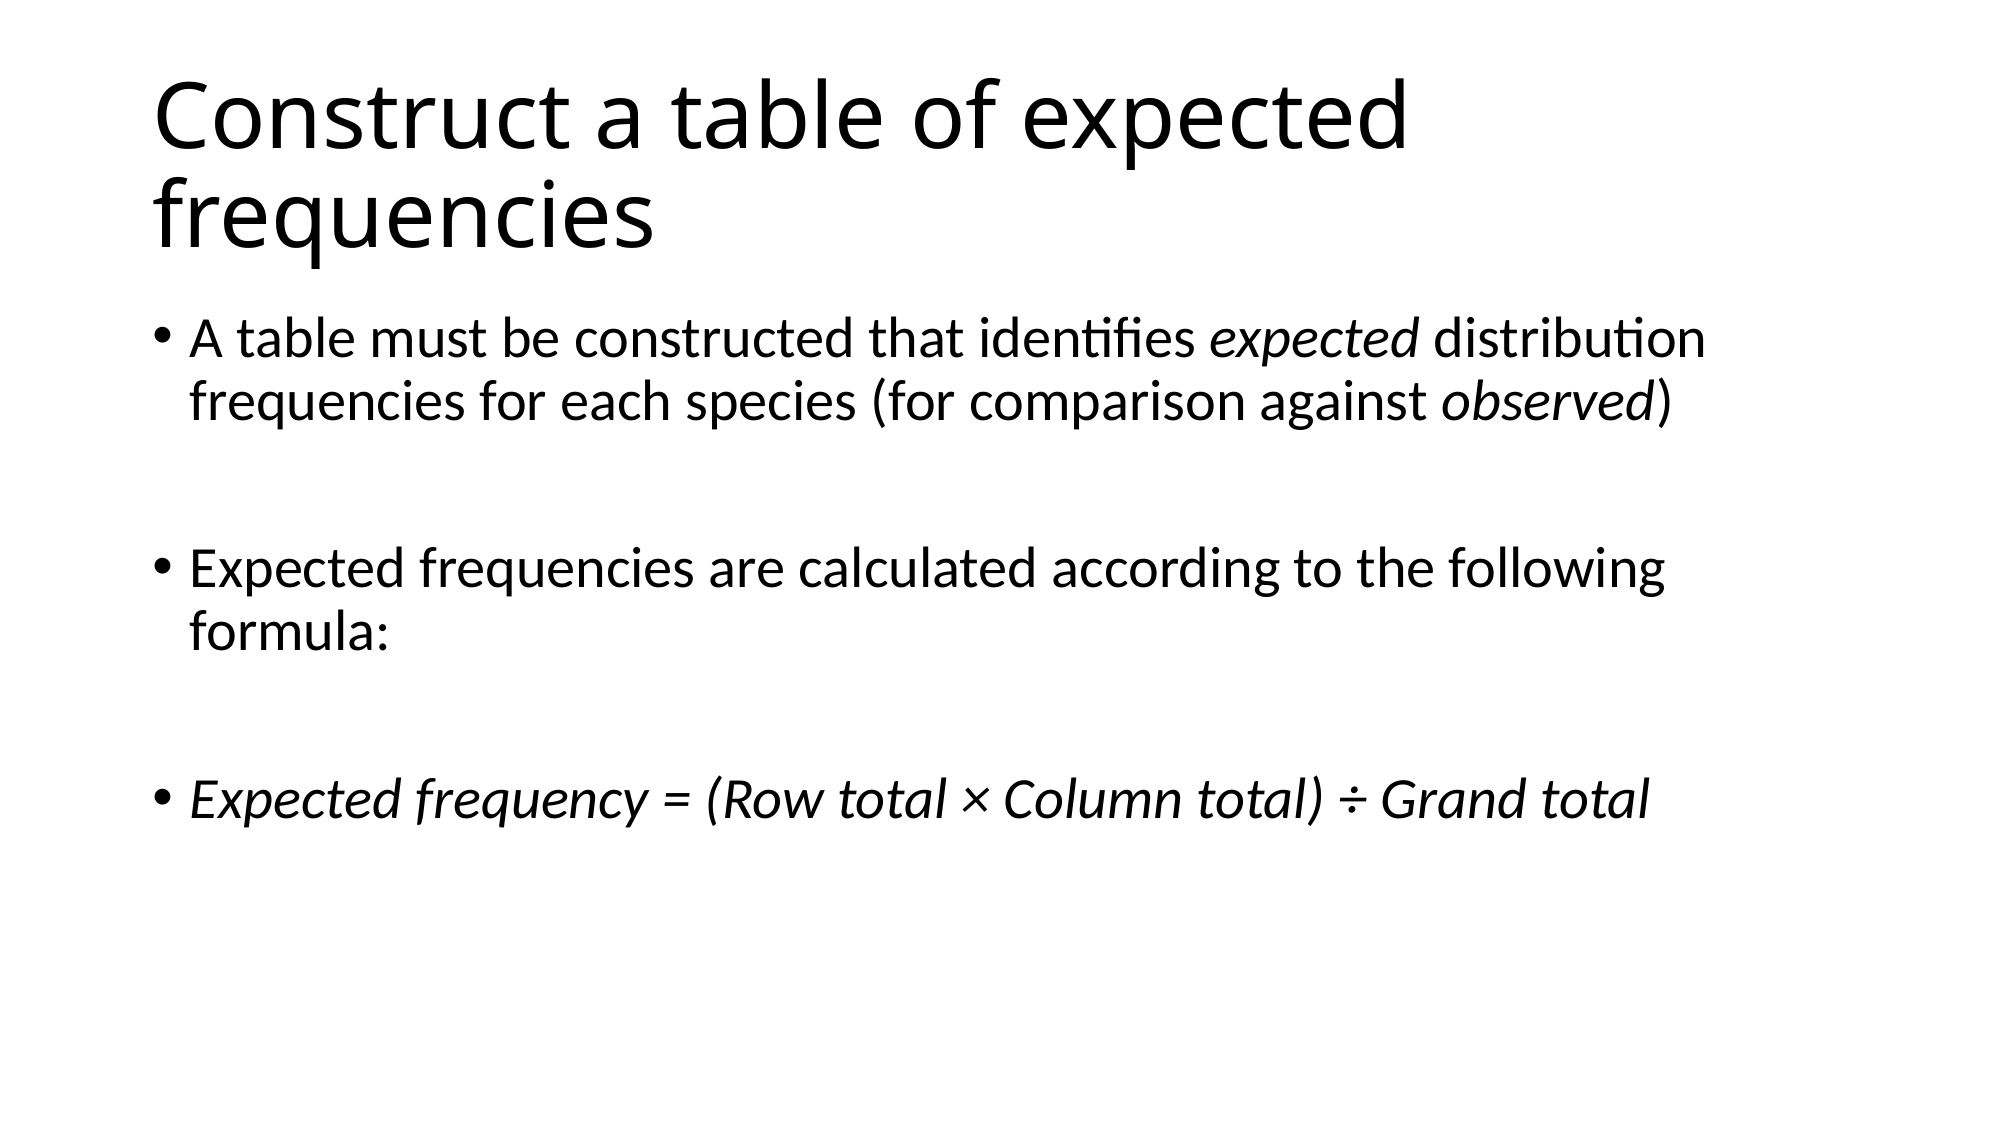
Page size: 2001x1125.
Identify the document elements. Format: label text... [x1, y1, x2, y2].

title Construct a table of expected frequencies [137, 59, 1863, 278]
list A table must be constructed that identifies expected distribution frequencies for each species (for comparison against observed) Expected frequencies are calculated according to the following formula: Expected frequency = (Row total × Column total) ÷ Grand total [137, 299, 1863, 1014]
